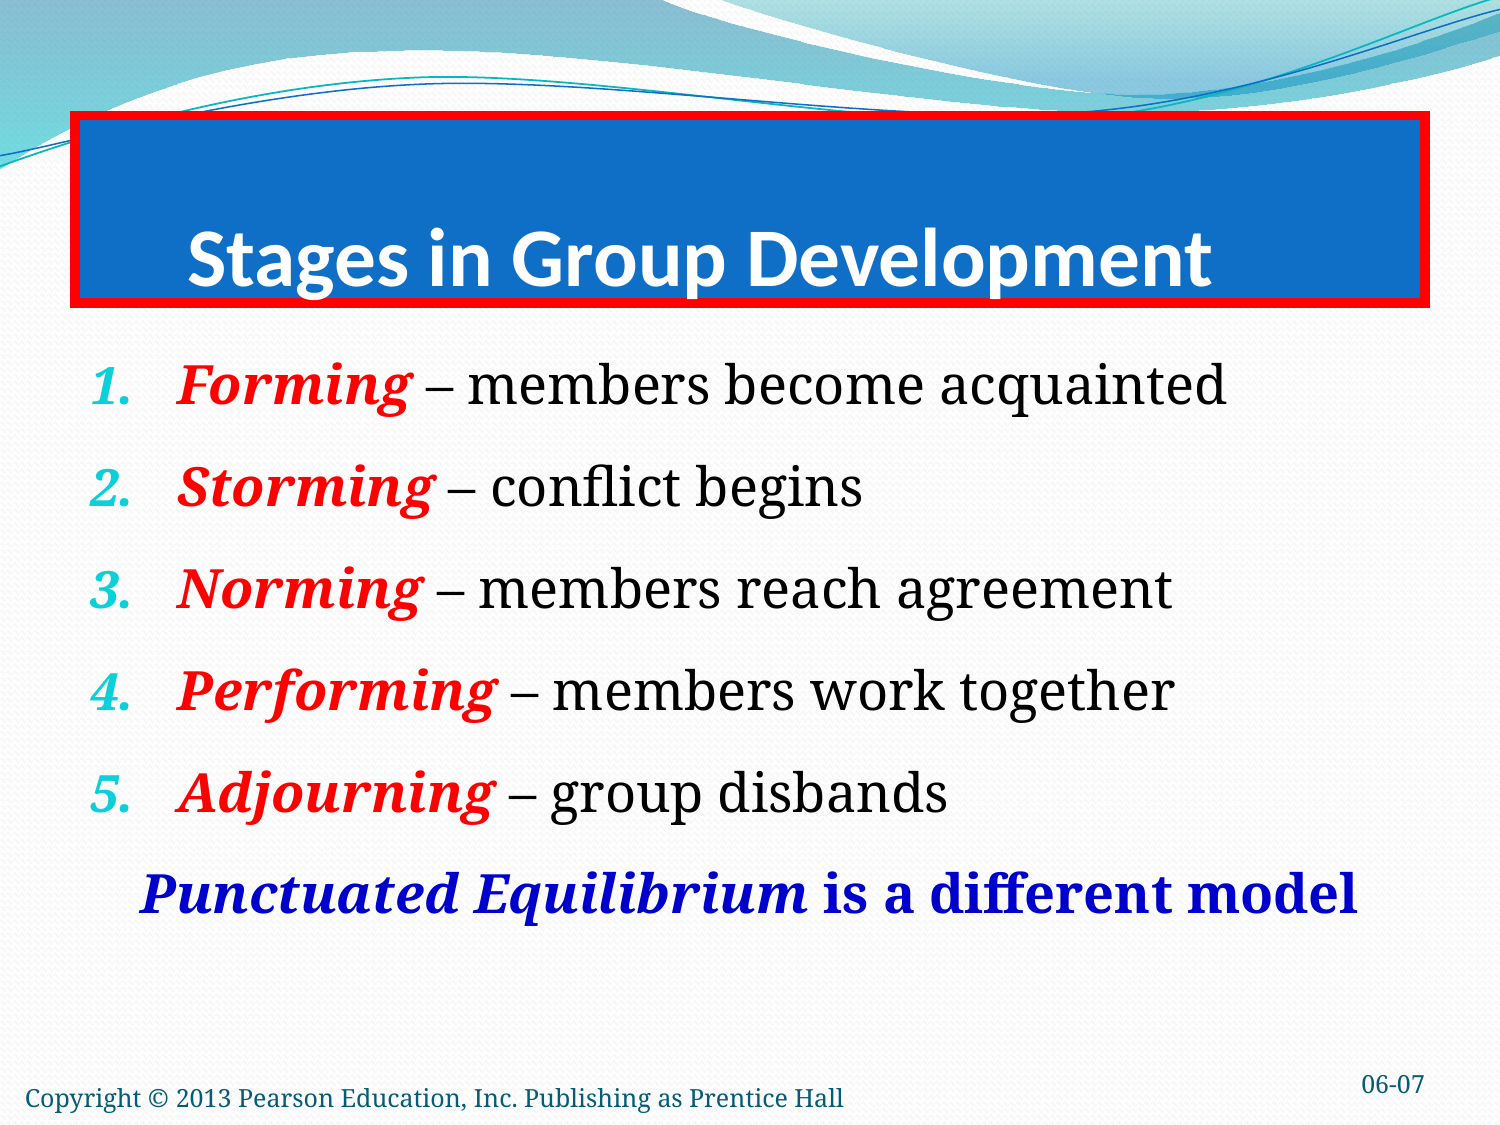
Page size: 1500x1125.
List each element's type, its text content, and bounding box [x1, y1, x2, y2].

slide_number 06-07 [1299, 1042, 1425, 1103]
list Forming – members become acquainted Storming – conflict begins Norming – members reach agreement Performing – members work together Adjourning – group disbands Punctuated Equilibrium is a different model [74, 317, 1426, 1038]
title Stages in Group Development [74, 115, 1426, 304]
